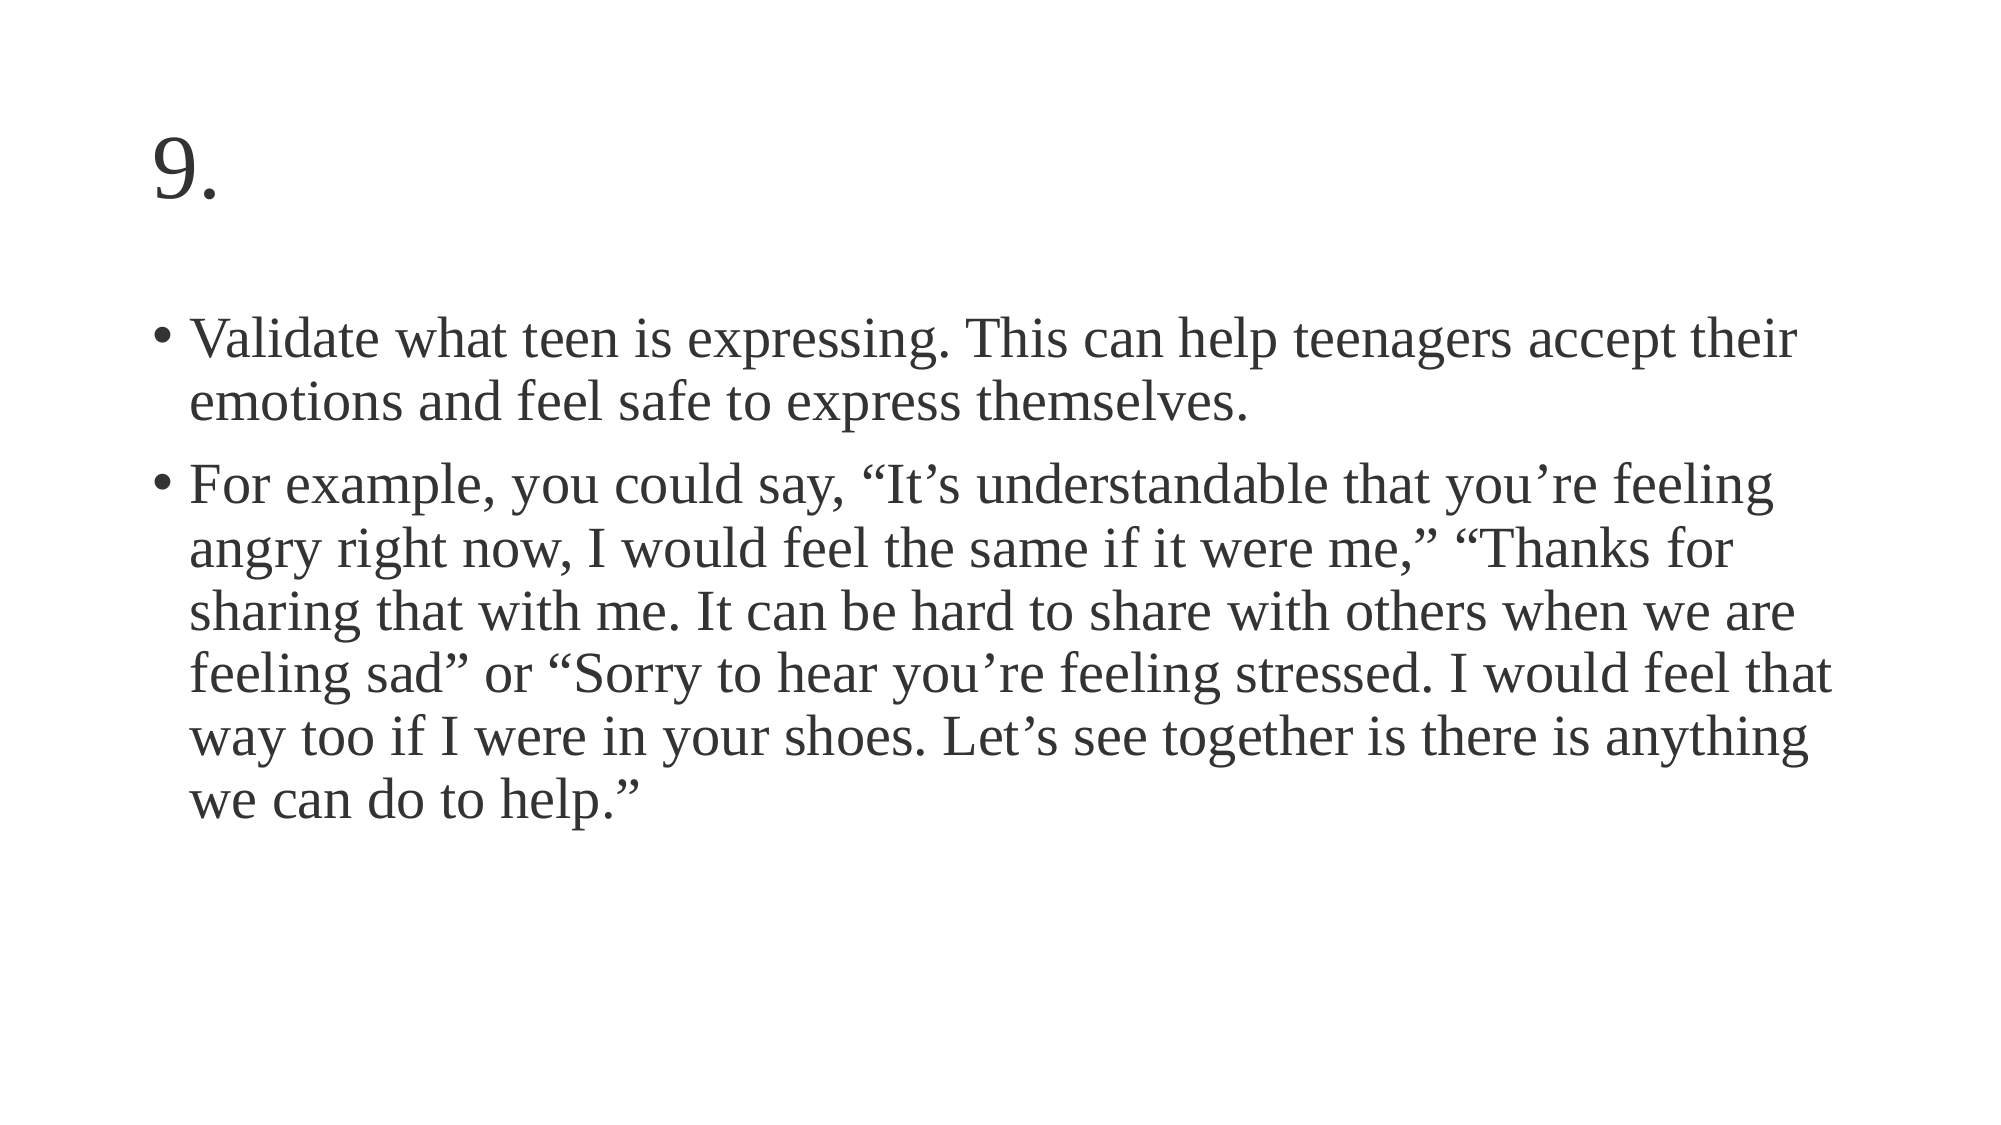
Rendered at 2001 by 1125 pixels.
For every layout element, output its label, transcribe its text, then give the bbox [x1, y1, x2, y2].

title 9. [137, 59, 1863, 278]
list Validate what teen is expressing. This can help teenagers accept their emotions and feel safe to express themselves. For example, you could say, “It’s understandable that you’re feeling angry right now, I would feel the same if it were me,” “Thanks for sharing that with me. It can be hard to share with others when we are feeling sad” or “Sorry to hear you’re feeling stressed. I would feel that way too if I were in your shoes. Let’s see together is there is anything we can do to help.” [137, 299, 1863, 1014]
